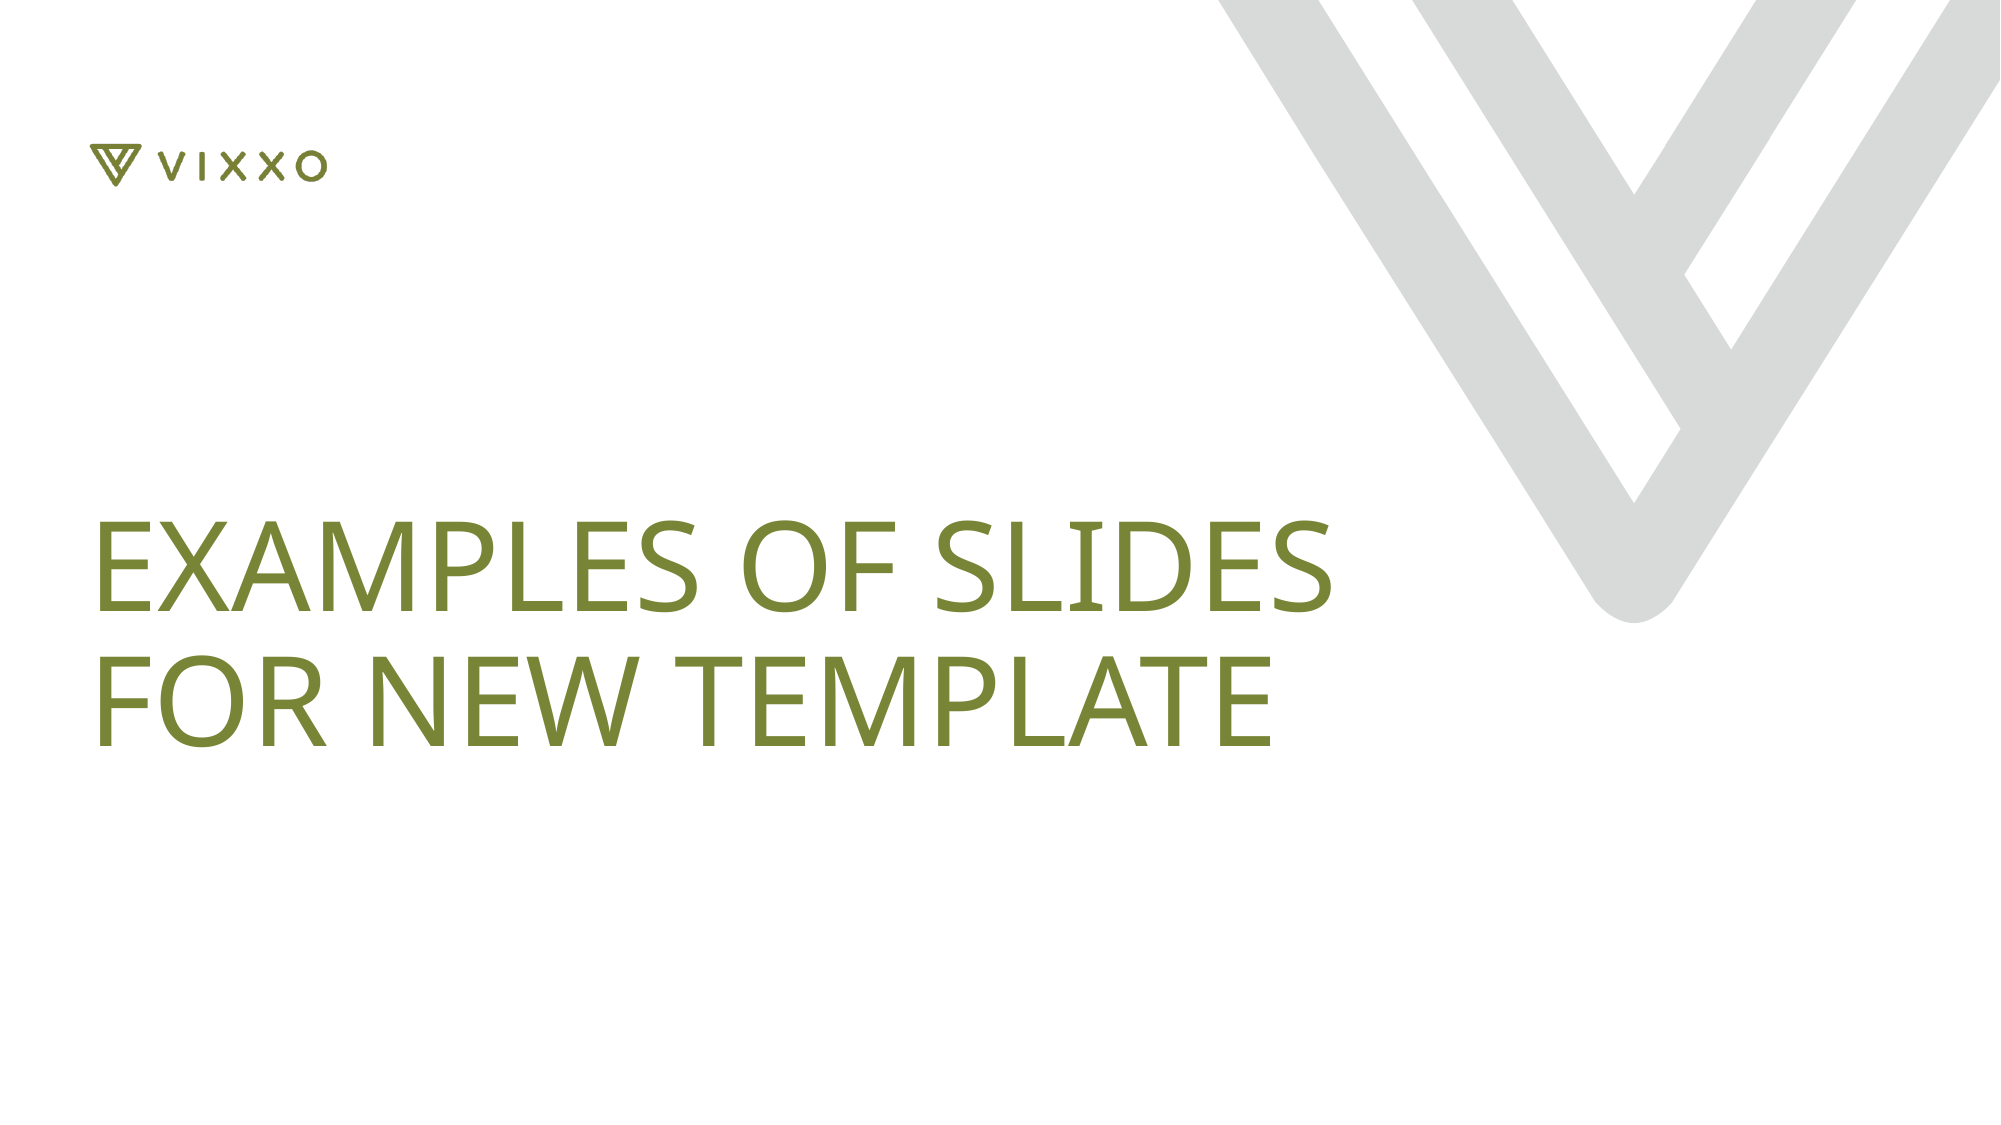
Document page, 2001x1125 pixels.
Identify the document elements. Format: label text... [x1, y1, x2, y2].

title Examples of slides for new template [88, 503, 1464, 622]
picture [62, 112, 358, 219]
